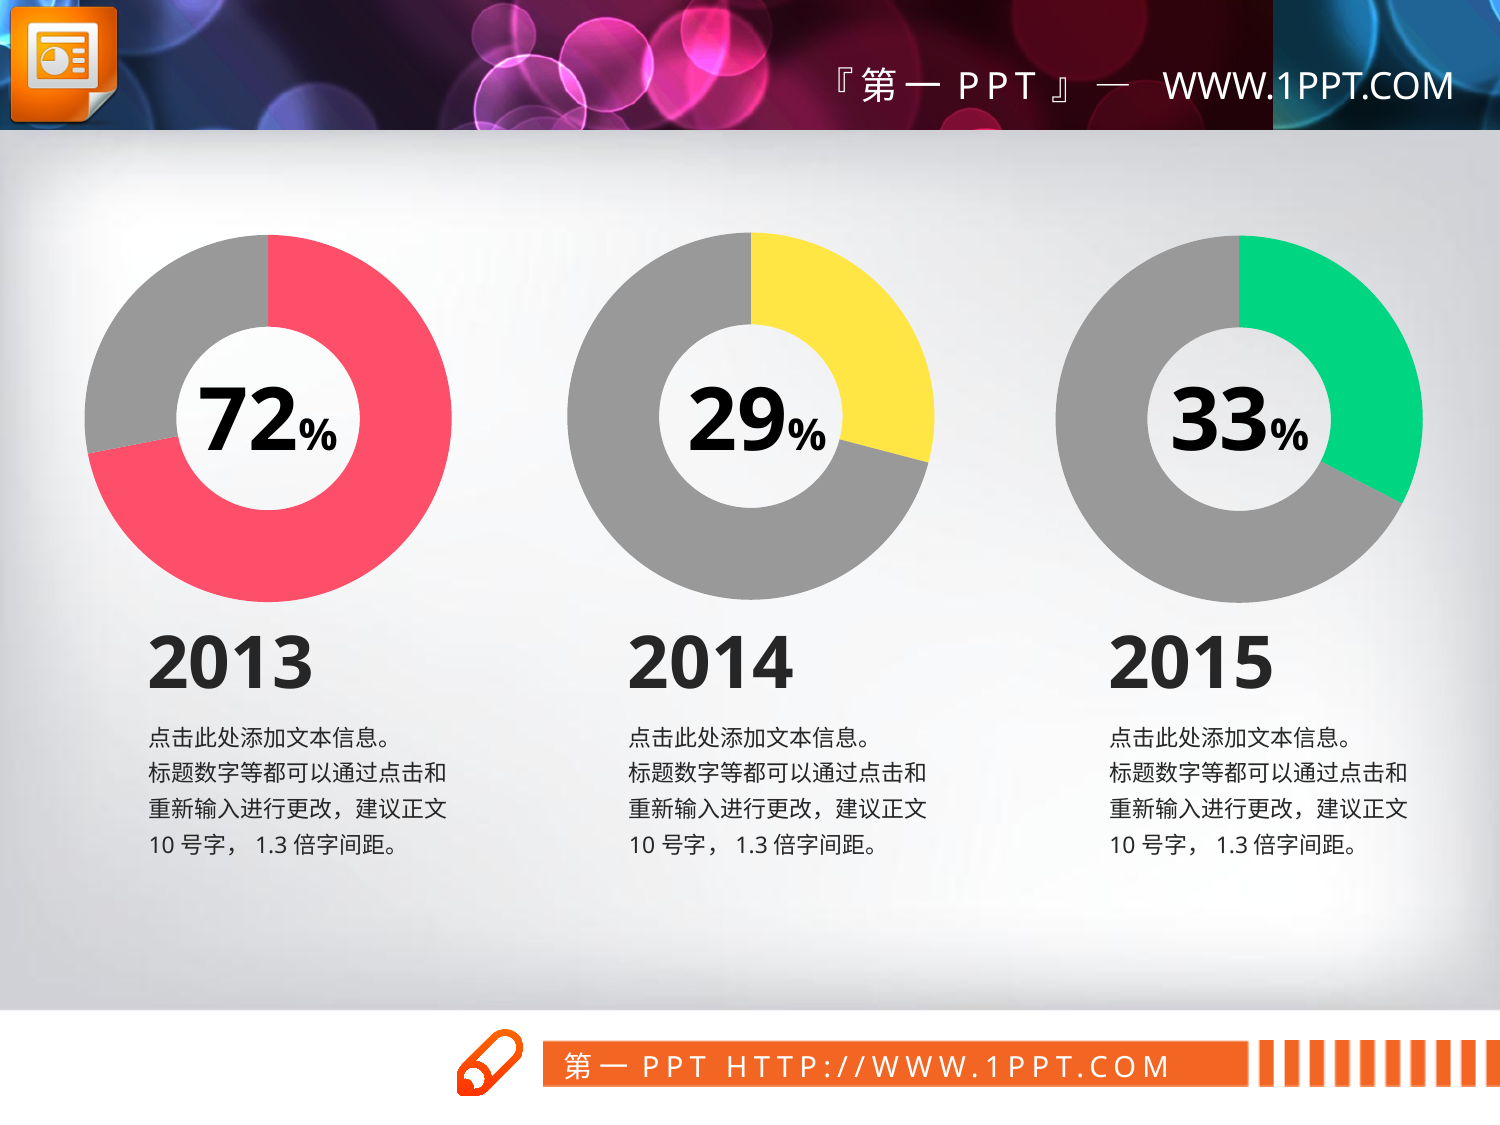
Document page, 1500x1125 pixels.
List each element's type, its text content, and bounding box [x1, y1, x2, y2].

text_box 点击此处添加文本信息。 标题数字等都可以通过点击和重新输入进行更改，建议正文10号字，1.3倍字间距。 [617, 709, 940, 864]
text_box 2013 [135, 618, 327, 710]
text_box 2015 [1096, 619, 1287, 710]
text_box 点击此处添加文本信息。 标题数字等都可以通过点击和重新输入进行更改，建议正文10号字，1.3倍字间距。 [1097, 709, 1421, 864]
picture [543, 1040, 1500, 1087]
picture [0, 0, 1500, 227]
text_box 2014 [615, 616, 807, 710]
text_box 点击此处添加文本信息。 标题数字等都可以通过点击和重新输入进行更改，建议正文10号字，1.3倍字间距。 [136, 709, 460, 864]
picture [0, 608, 1500, 1012]
chart [0, 224, 1500, 611]
